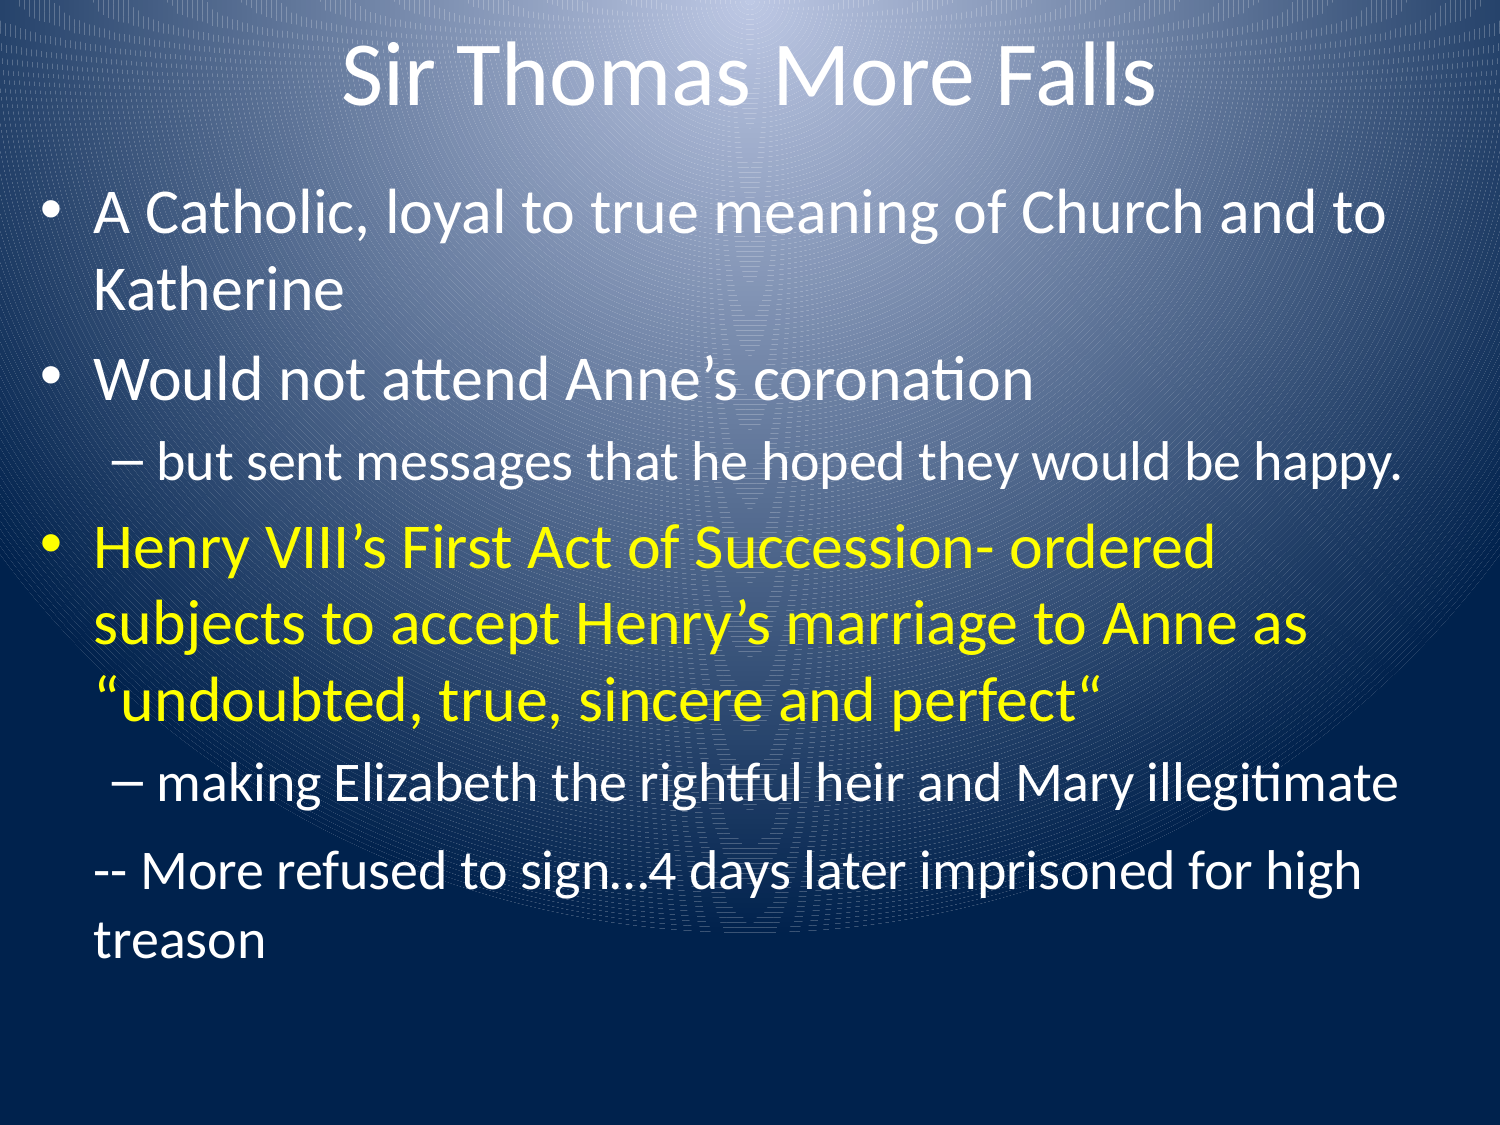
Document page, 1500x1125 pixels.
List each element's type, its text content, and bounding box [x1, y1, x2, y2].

list A Catholic, loyal to true meaning of Church and to Katherine Would not attend Anne’s coronation but sent messages that he hoped they would be happy. Henry VIII’s First Act of Succession- ordered subjects to accept Henry’s marriage to Anne as “undoubted, true, sincere and perfect“ making Elizabeth the rightful heir and Mary illegitimate -- More refused to sign…4 days later imprisoned for high treason [24, 162, 1425, 1088]
title Sir Thomas More Falls [75, 0, 1425, 162]
